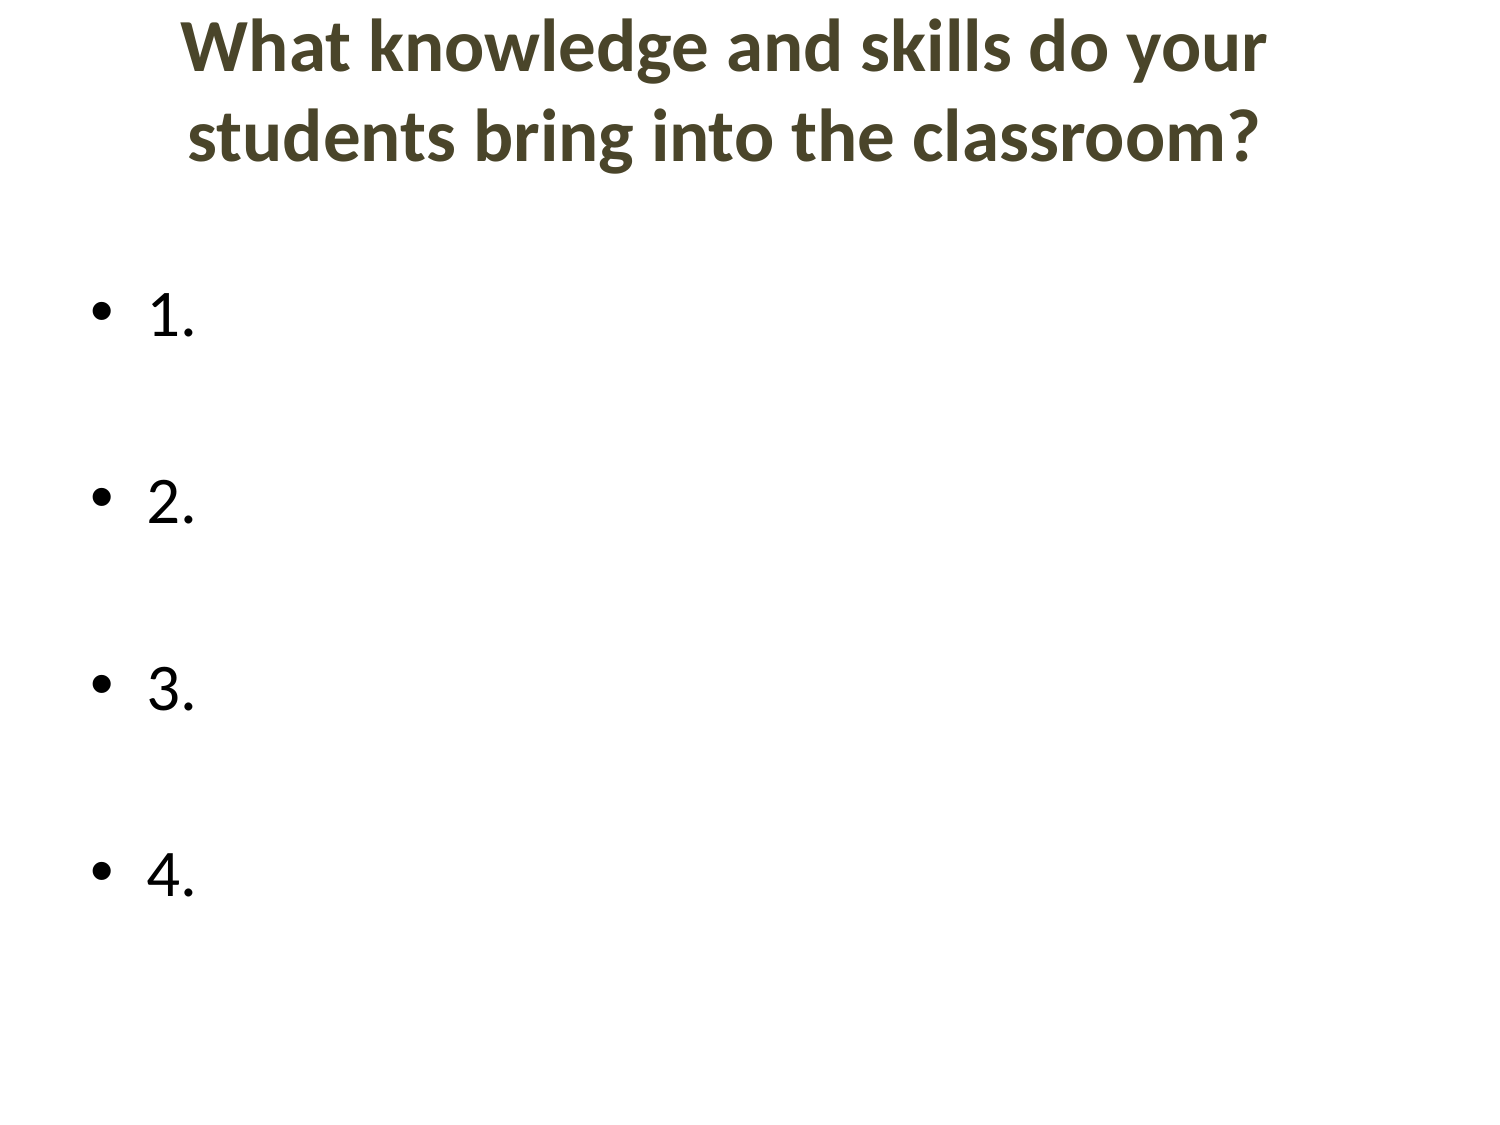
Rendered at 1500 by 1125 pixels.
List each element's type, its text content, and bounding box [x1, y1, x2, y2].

title What knowledge and skills do your students bring into the classroom? [50, 37, 1400, 225]
list 1. 2. 3. 4. [75, 262, 1450, 1063]
